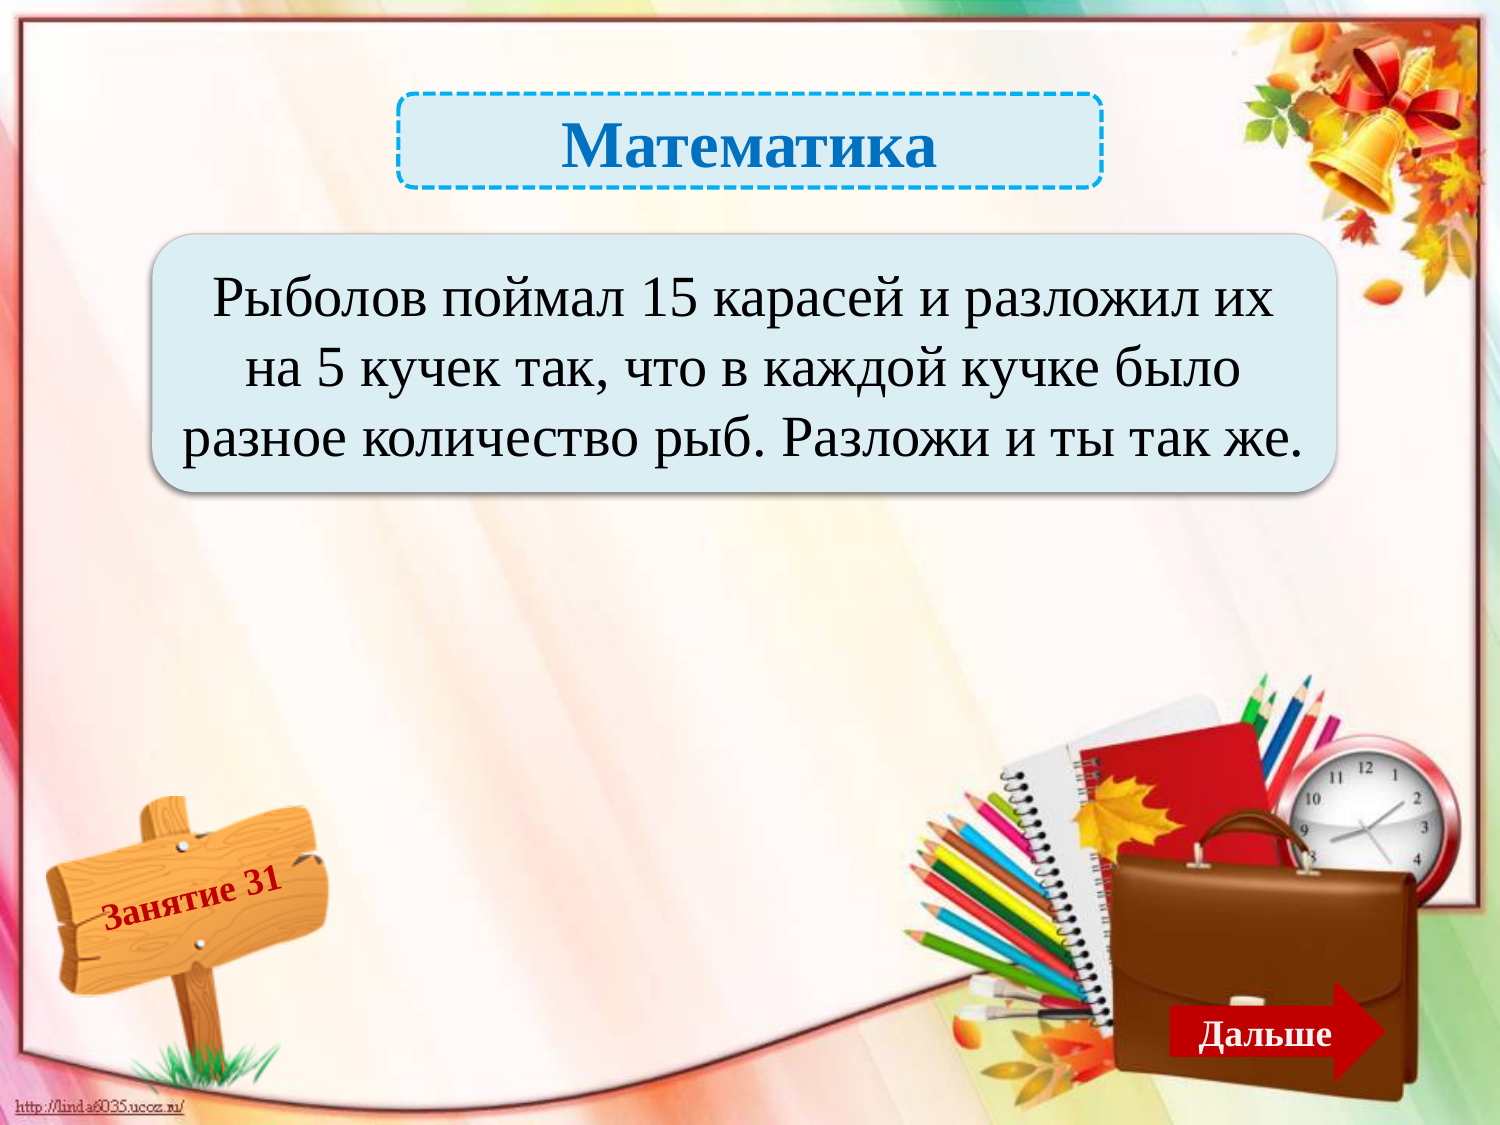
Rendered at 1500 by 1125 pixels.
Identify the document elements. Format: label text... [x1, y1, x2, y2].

picture [0, 0, 1500, 1125]
text_box [150, 232, 1338, 495]
text_box Математика [396, 91, 1104, 190]
text_box Дальше [1169, 982, 1385, 1081]
